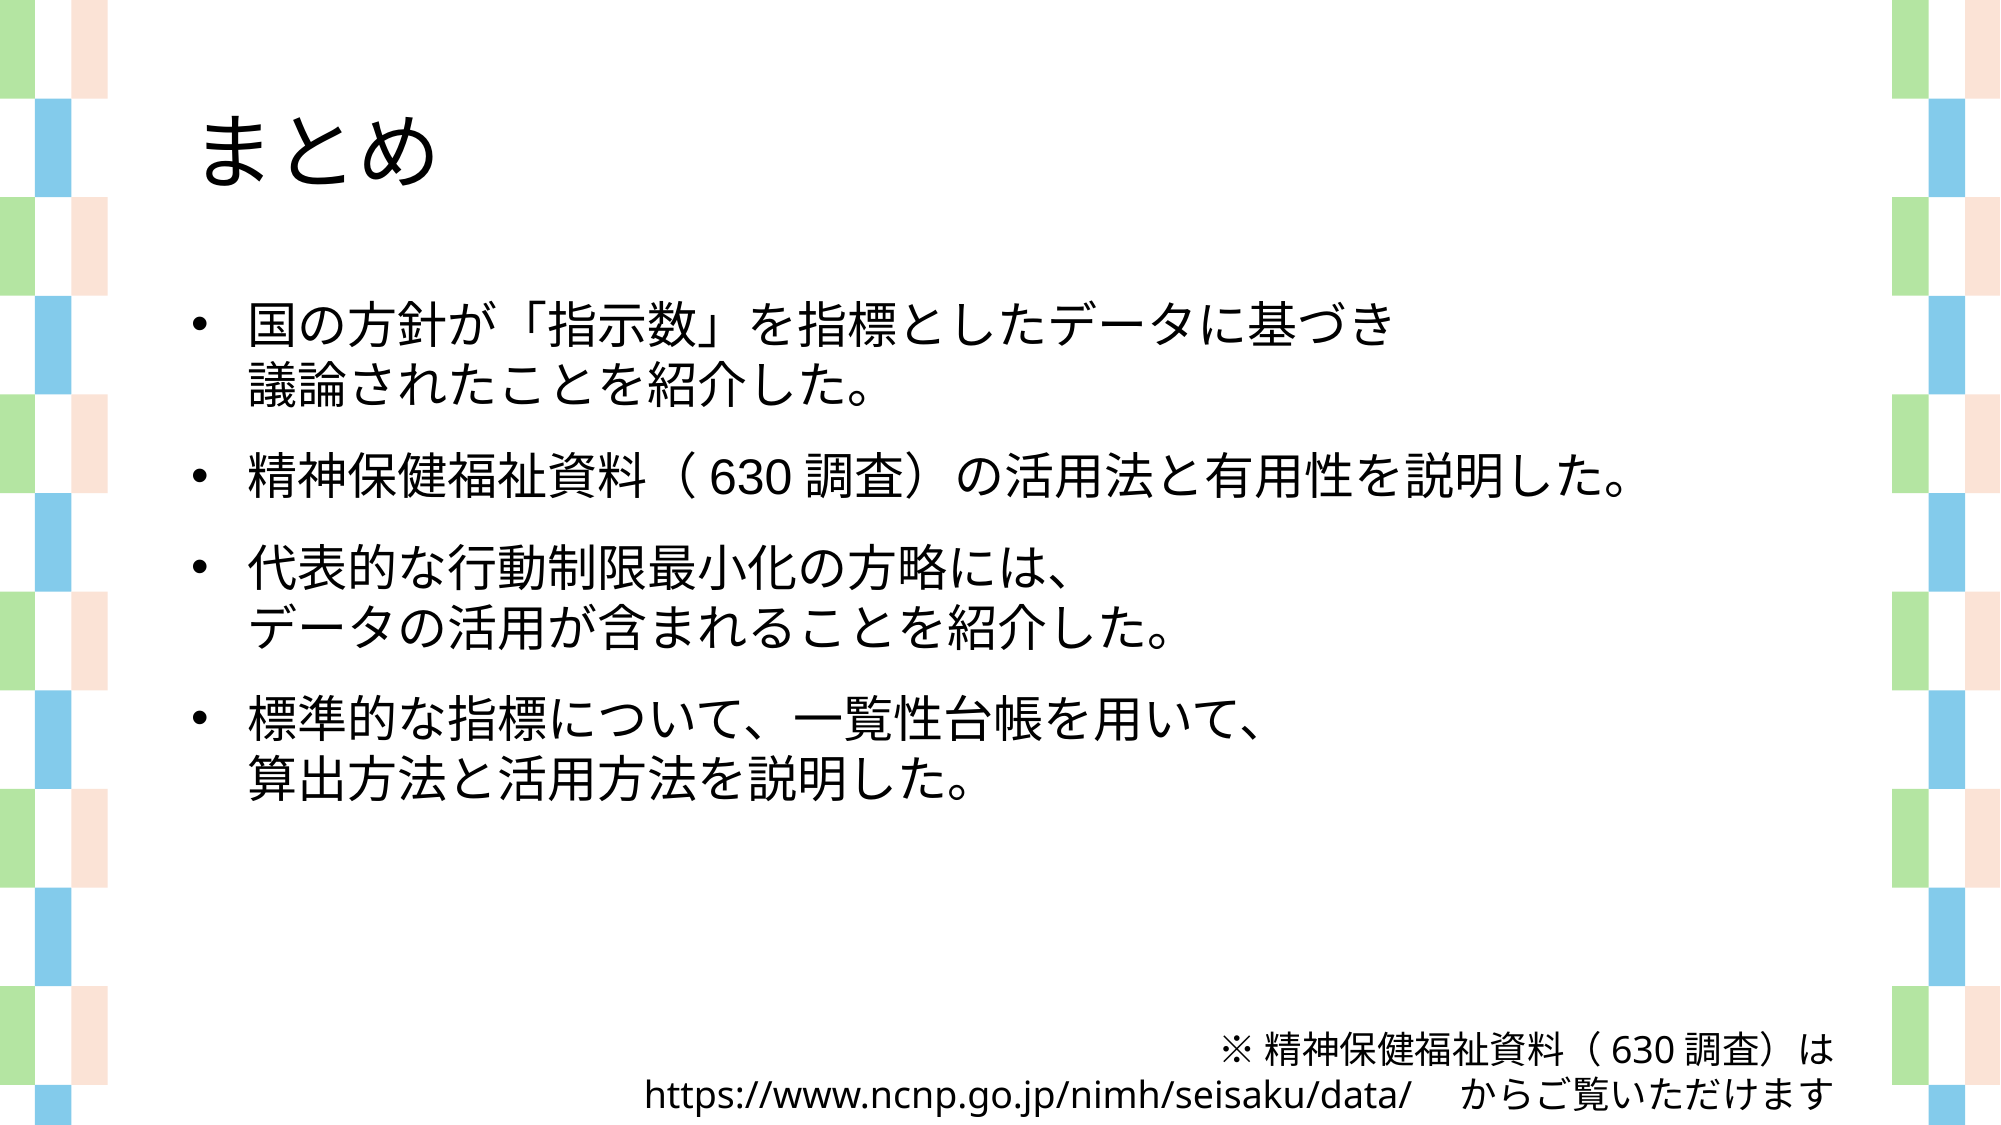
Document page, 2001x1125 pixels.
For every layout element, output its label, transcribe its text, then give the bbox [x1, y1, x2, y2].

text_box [1891, 0, 2000, 1125]
text_box 国の方針が「指示数」を指標としたデータに基づき 議論されたことを紹介した。 精神保健福祉資料（630調査）の活用法と有用性を説明した。 代表的な行動制限最小化の方略には、 データの活用が含まれることを紹介した。 標準的な指標について、一覧性台帳を用いて、 算出方法と活用方法を説明した。 [176, 286, 1847, 815]
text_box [0, 0, 109, 1125]
text_box ※精神保健福祉資料（630調査）は https://www.ncnp.go.jp/nimh/seisaku/data/ からご覧いただけます [582, 1018, 1850, 1124]
text_box まとめ [176, 91, 1891, 207]
